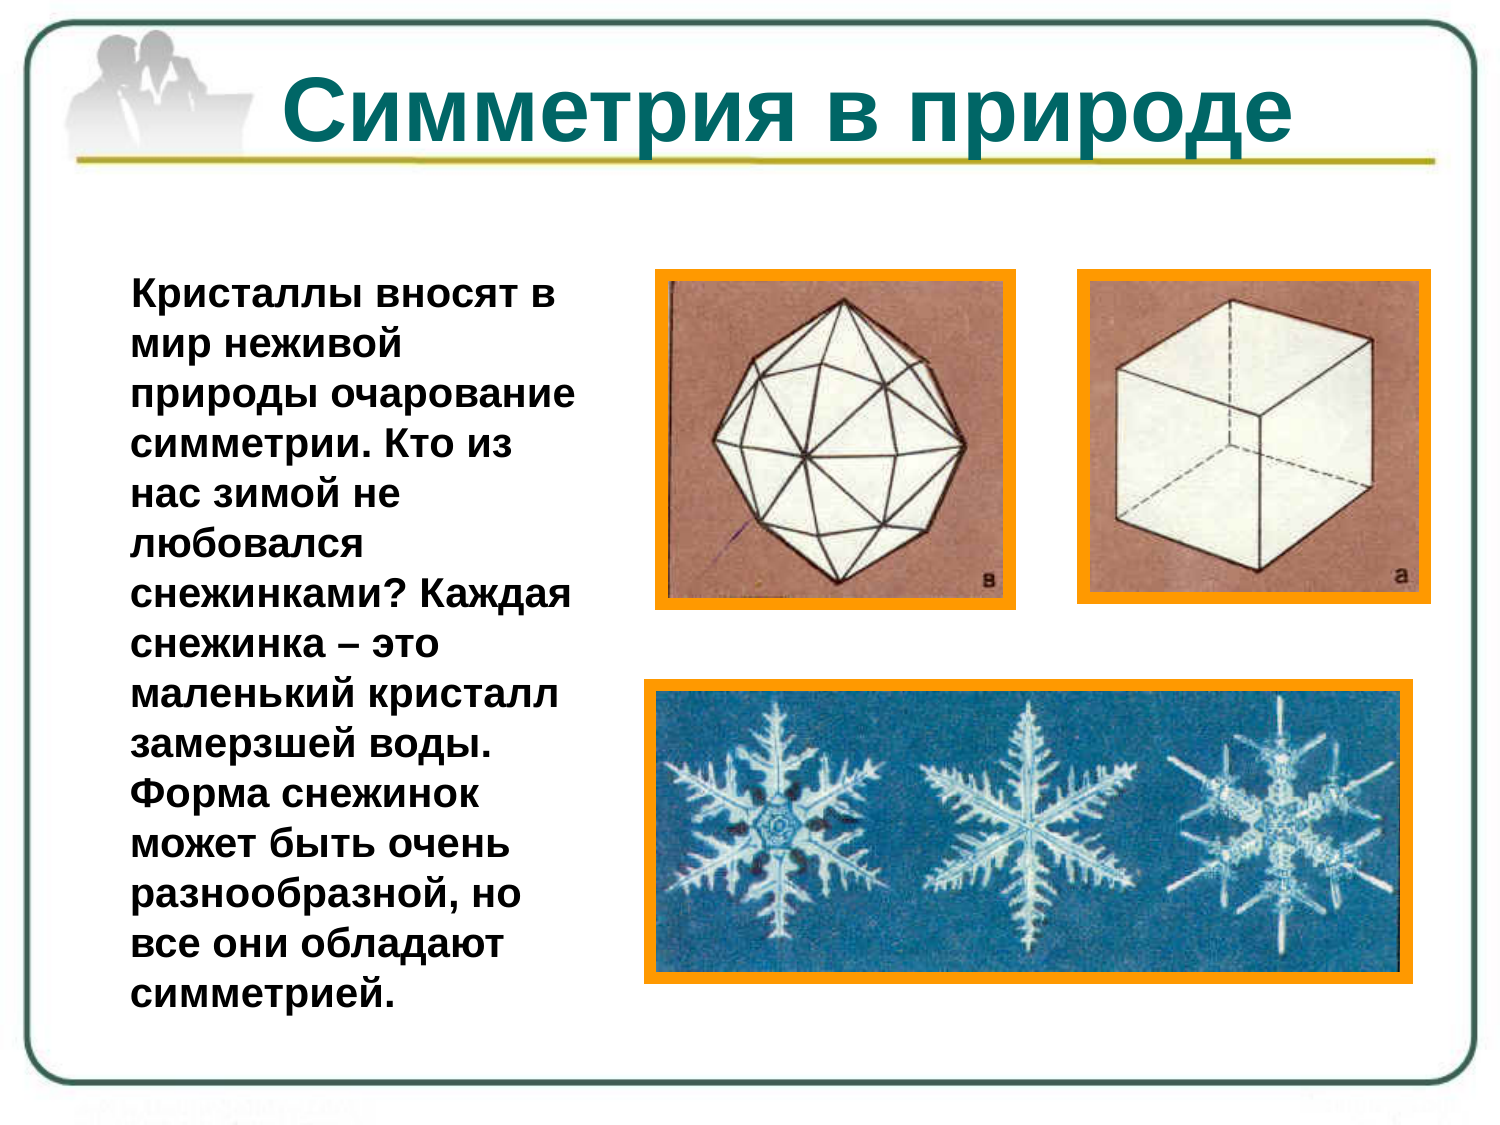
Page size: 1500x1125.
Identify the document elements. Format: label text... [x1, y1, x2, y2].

title Симметрия в природе [74, 44, 1426, 165]
picture [0, 0, 1500, 1125]
list Кристаллы вносят в мир неживой природы очарование симметрии. Кто из нас зимой не любовался снежинками? Каждая снежинка – это маленький кристалл замерзшей воды. Форма снежинок может быть очень разнообразной, но все они обладают симметрией. [58, 257, 610, 1001]
